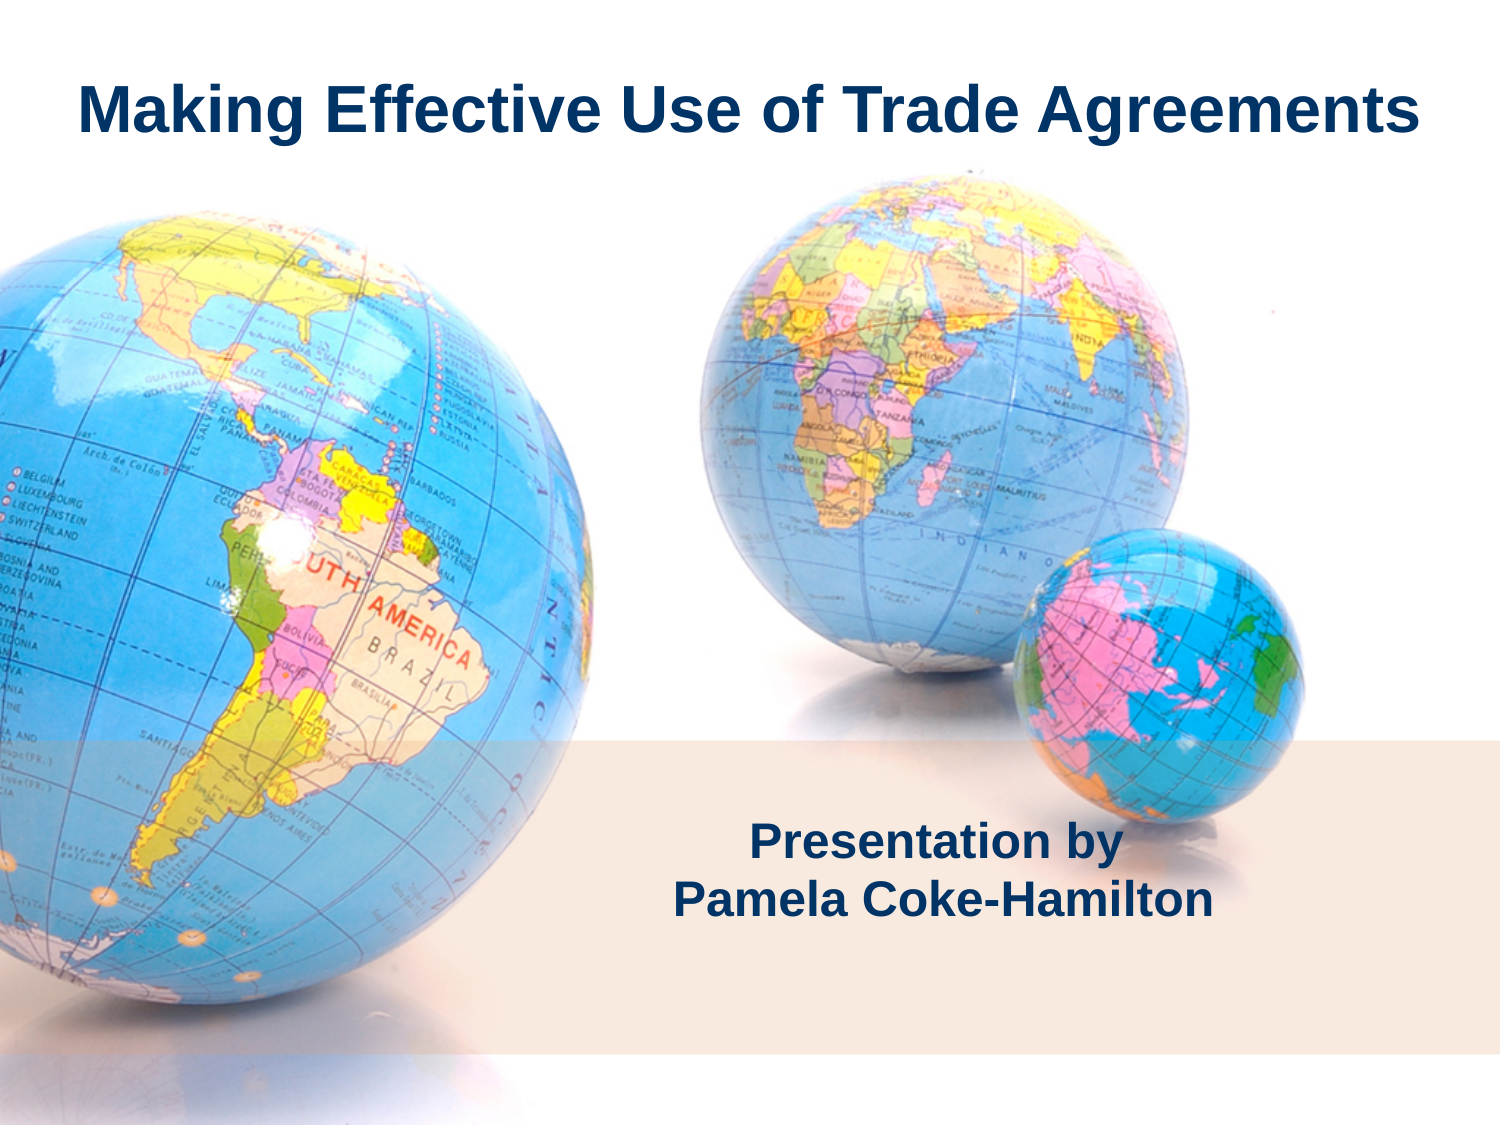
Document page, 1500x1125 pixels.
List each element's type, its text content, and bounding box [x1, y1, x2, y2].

subtitle Presentation by Pamela Coke-Hamilton [412, 837, 1476, 988]
title Making Effective Use of Trade Agreements [24, 37, 1476, 176]
picture [0, 0, 1500, 1125]
